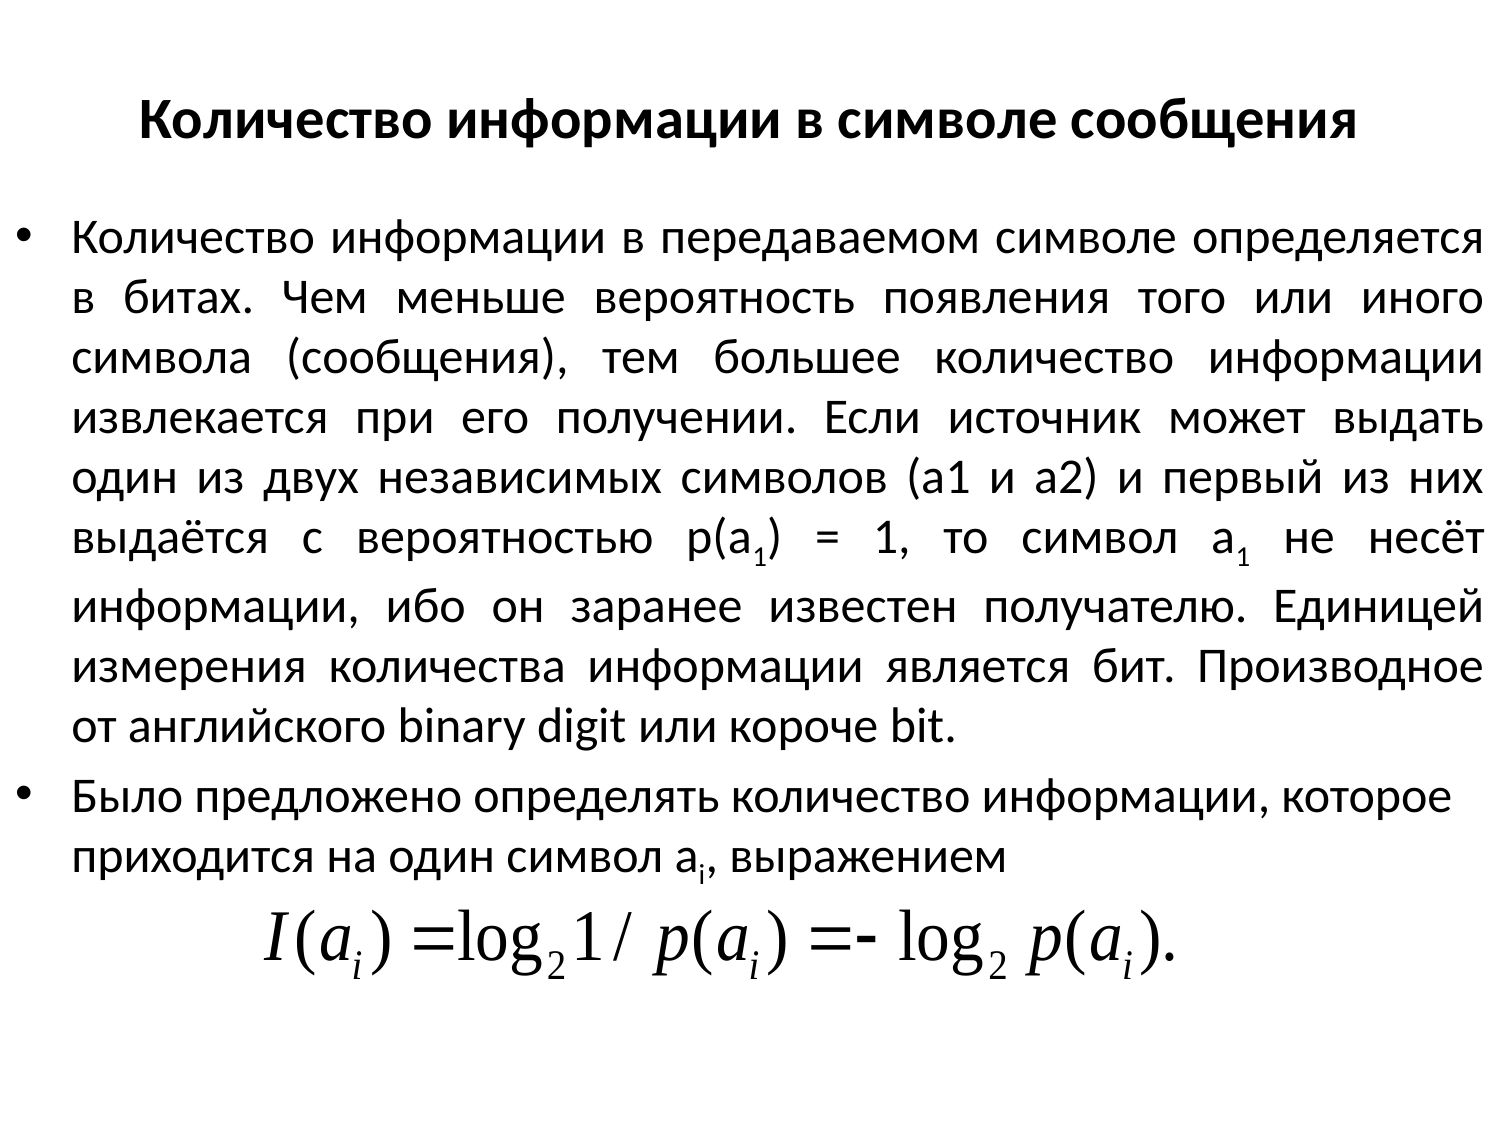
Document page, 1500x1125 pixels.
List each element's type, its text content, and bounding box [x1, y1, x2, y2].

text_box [253, 892, 1188, 993]
title Количество информации в символе сообщения [75, 45, 1425, 185]
list Количество информации в передаваемом символе определяется в битах. Чем меньше вероятность появления того или иного символа (сообщения), тем большее количество информации извлекается при его получении. Если источник может выдать один из двух независимых символов (а1 и а2) и первый из них выдаётся с вероятностью р(а1) = 1, то символ а1 не несёт информации, ибо он заранее известен получателю. Единицей измерения количества информации является бит. Производное от английского binary digit или короче bit. Было предложено определять количество информации, которое приходится на один символ аi, выражением [0, 196, 1500, 1125]
